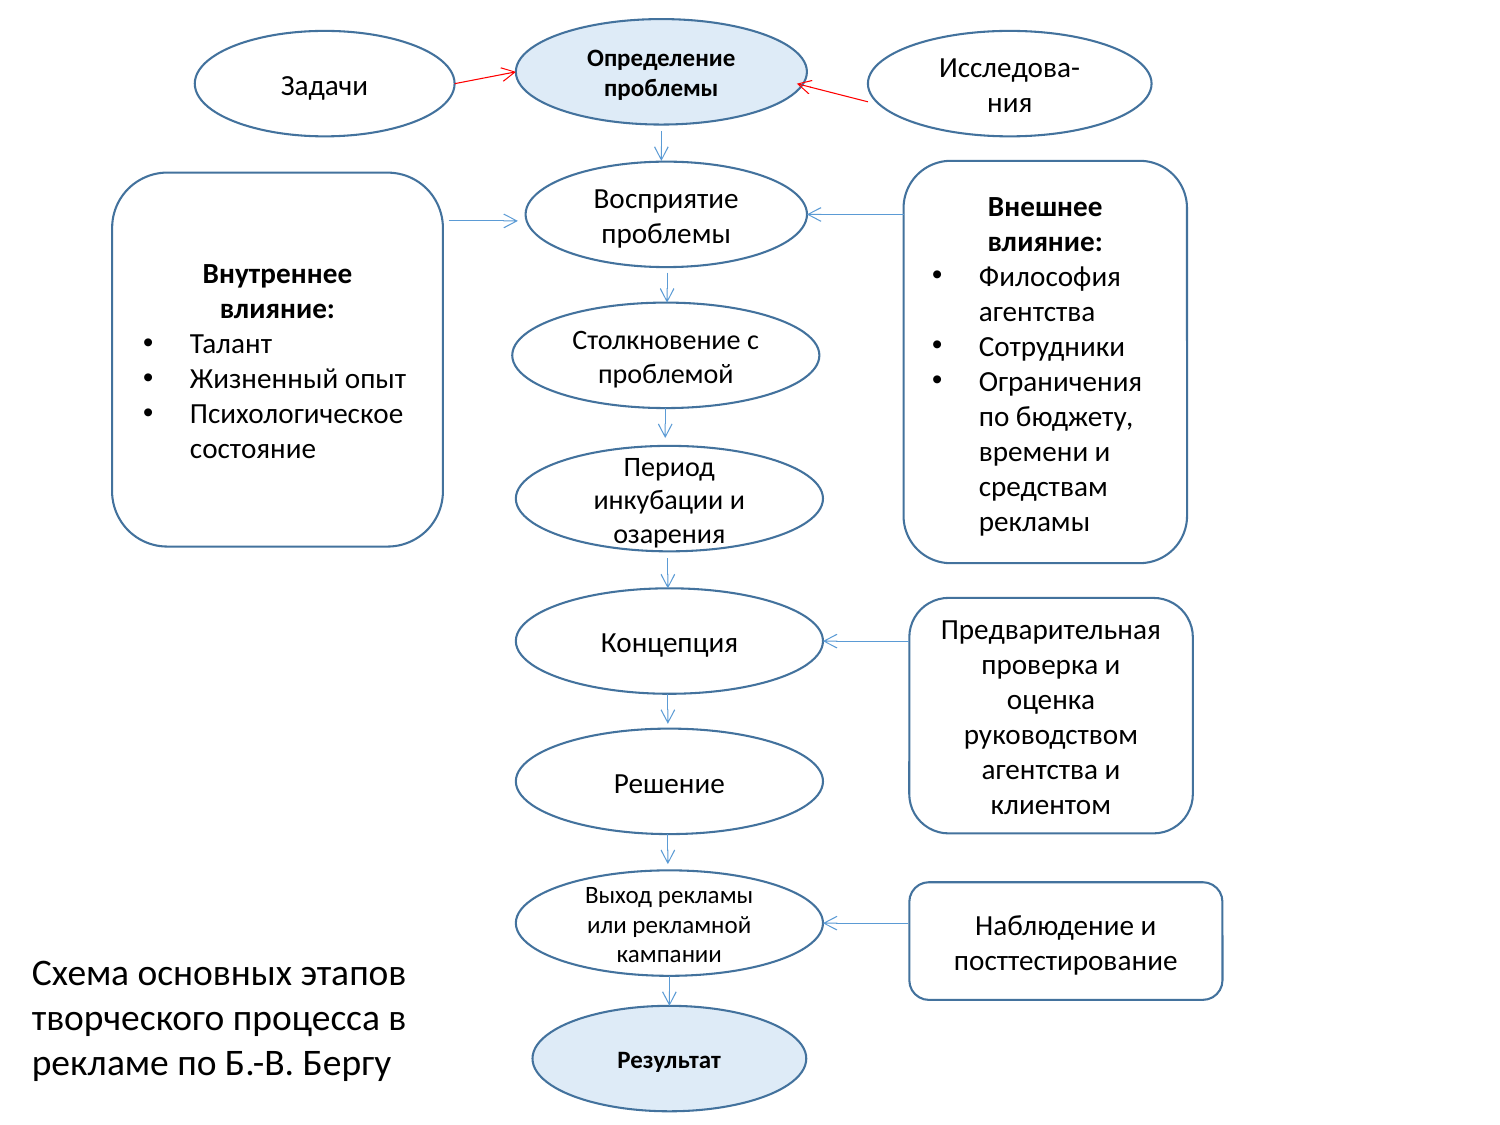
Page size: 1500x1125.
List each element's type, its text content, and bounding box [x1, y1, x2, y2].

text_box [454, 71, 516, 84]
text_box Результат [531, 1004, 808, 1113]
text_box Схема основных этапов творческого процесса в рекламе по Б.-В. Бергу [17, 941, 483, 1091]
text_box Восприятие проблемы [524, 160, 808, 269]
text_box Столкновение с проблемой [511, 301, 821, 410]
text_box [796, 83, 868, 102]
text_box Предварительная проверка и оценка руководством агентства и клиентом [908, 596, 1194, 835]
text_box Концепция [514, 587, 824, 695]
text_box Наблюдение и посттестирование [908, 881, 1224, 1001]
text_box Выход рекламы или рекламной кампании [514, 869, 824, 977]
text_box Исследова-ния [866, 29, 1153, 138]
text_box Задачи [193, 29, 456, 138]
text_box Период инкубации и озарения [514, 444, 825, 553]
text_box Внешнее влияние: Философия агентства Сотрудники Ограничения по бюджету, времени и средствам рекламы [902, 159, 1189, 565]
text_box Решение [514, 727, 825, 836]
text_box Внутреннее влияние: Талант Жизненный опыт Психологическое состояние [111, 171, 444, 548]
text_box Определение проблемы [514, 18, 808, 126]
